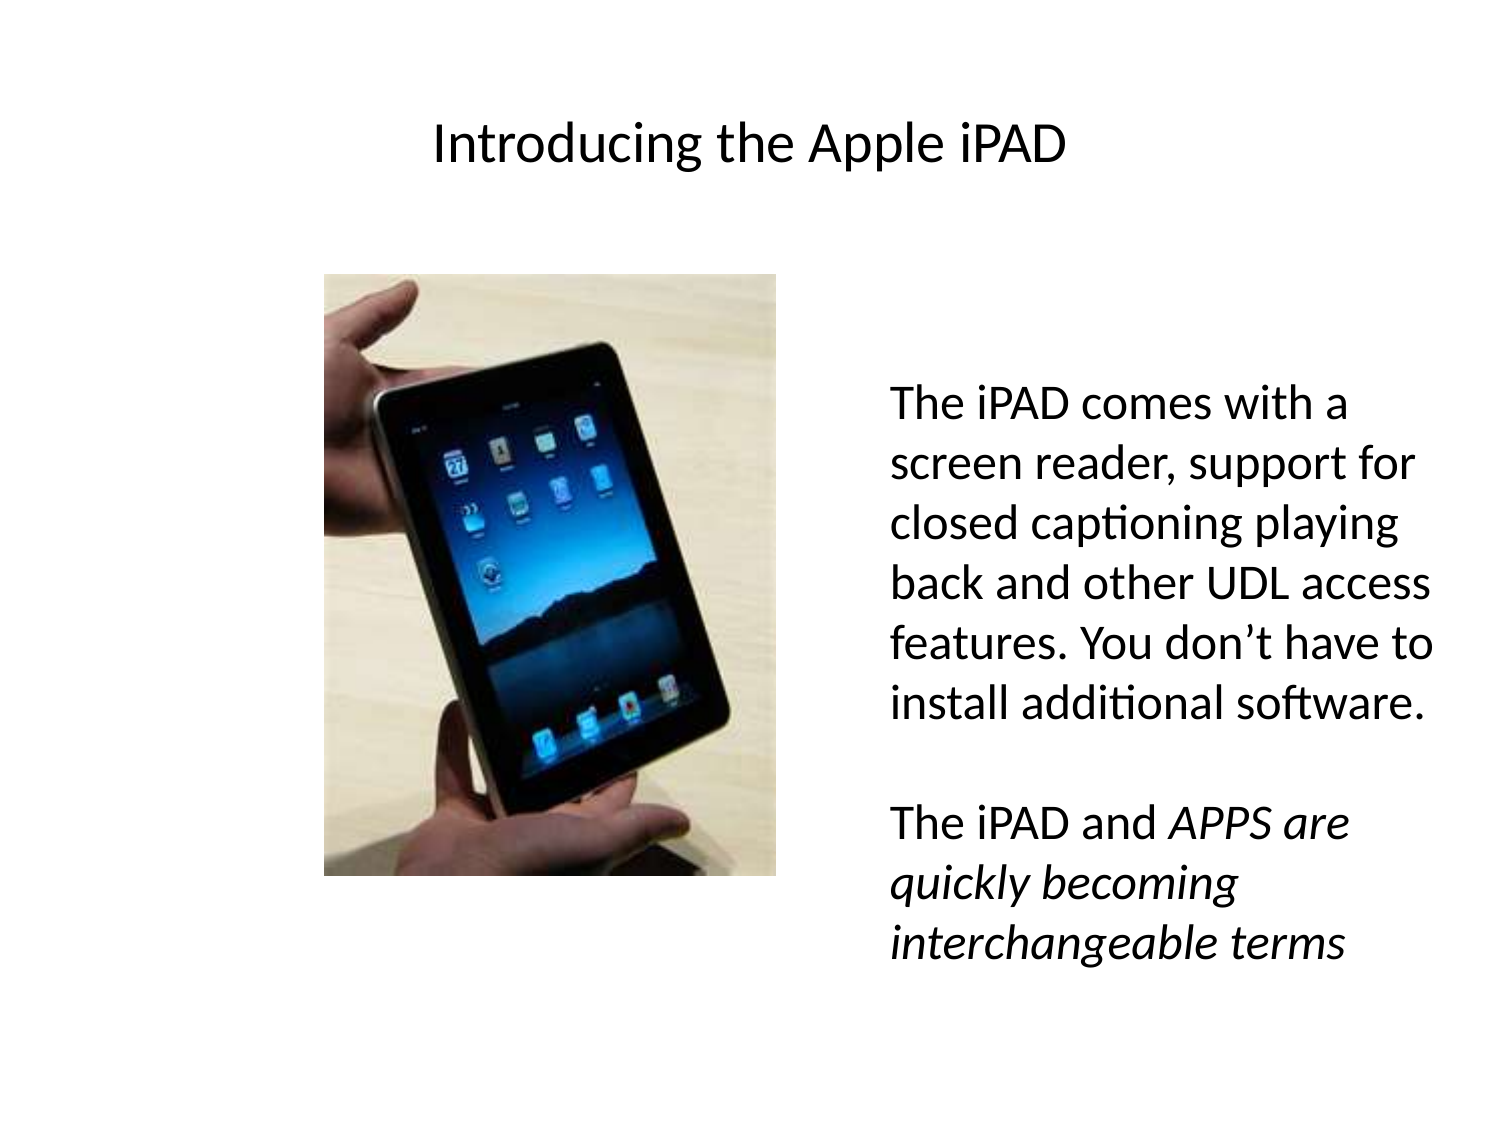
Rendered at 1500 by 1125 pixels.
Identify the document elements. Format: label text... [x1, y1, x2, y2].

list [324, 274, 776, 877]
text_box The iPAD comes with a screen reader, support for closed captioning playing back and other UDL access features. You don’t have to install additional software. The iPAD and APPS are quickly becoming interchangeable terms [875, 362, 1500, 978]
title Introducing the Apple iPAD [75, 45, 1425, 233]
